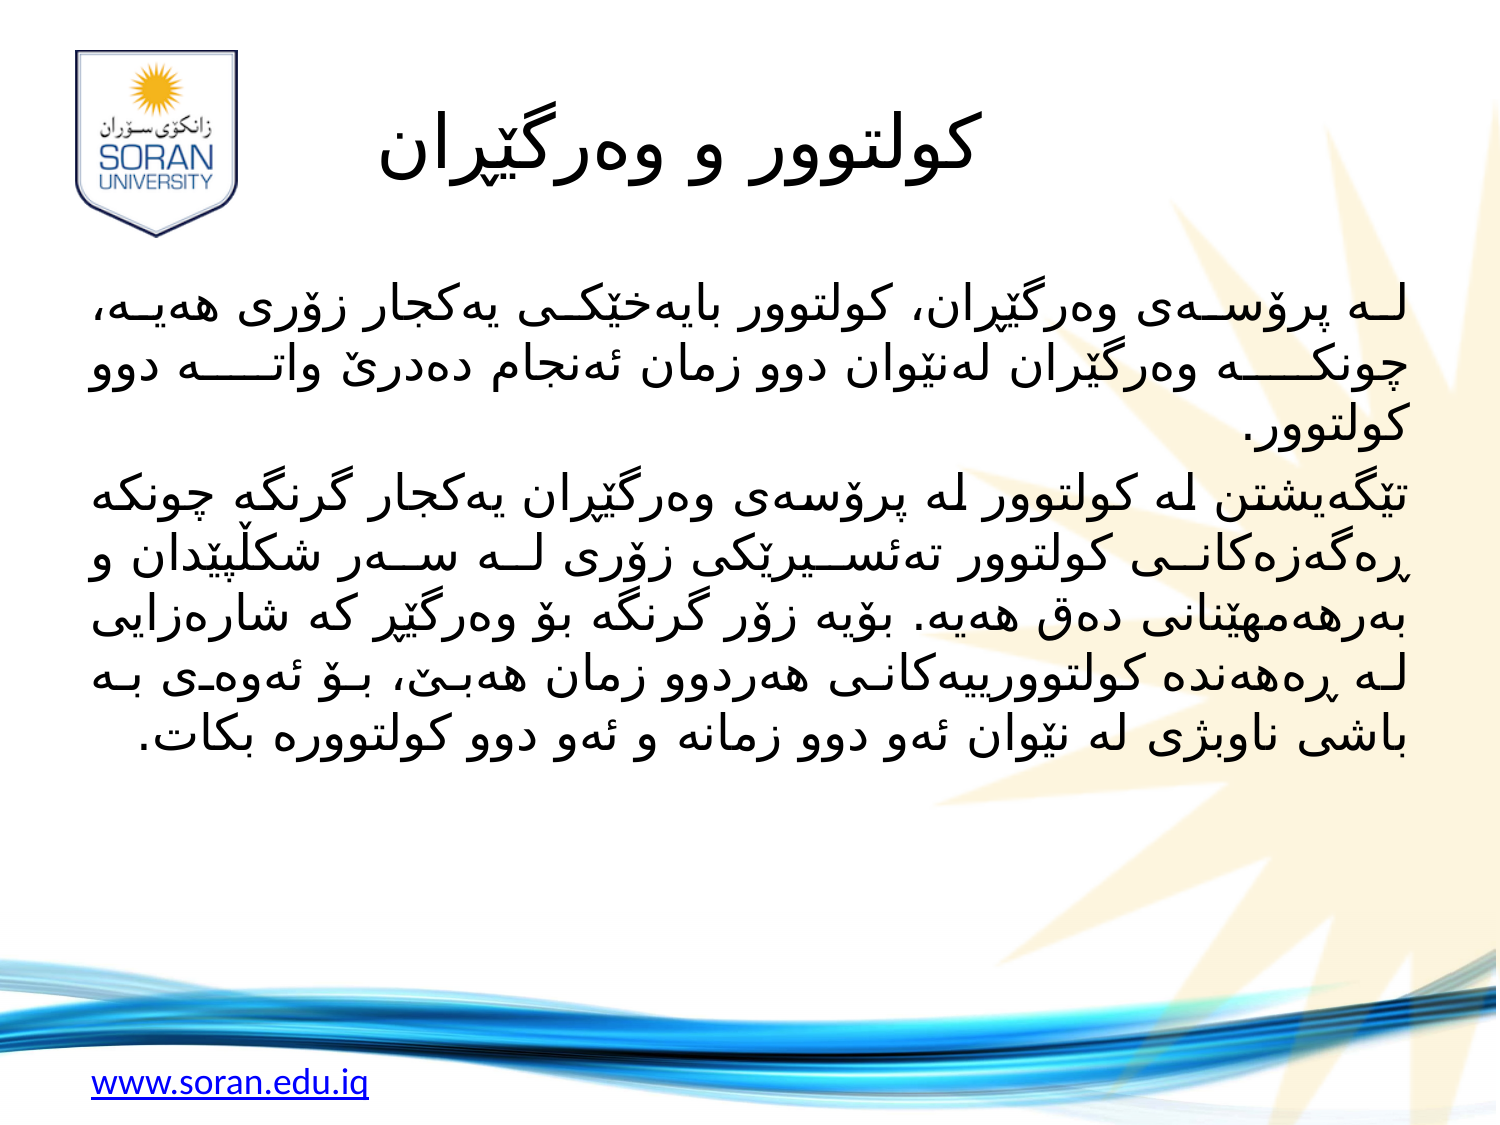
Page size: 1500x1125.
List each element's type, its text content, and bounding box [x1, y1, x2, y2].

list لە پرۆسەی وەرگێڕان، کولتوور بایەخێکی یەکجار زۆری هەیە، چونکە وەرگێران لەنێوان دوو زمان ئەنجام دەدرێ واتە دوو کولتوور. تێگەیشتن لە کولتوور لە پرۆسەی وەرگێڕان یەکجار گرنگە چونکە ڕەگەزەکانی کولتوور تەئسیرێکی زۆری لە سەر شکڵپێدان و بەرهەمهێنانی دەق هەیە. بۆیە زۆر گرنگە بۆ وەرگێڕ کە شارەزایی لە ڕەهەندە کولتوورییەکانی هەردوو زمان هەبێ، بۆ ئەوەی بە باشی ناوبژی لە نێوان ئەو دوو زمانە و ئەو دوو کولتوورە بکات. [75, 262, 1425, 1005]
title کولتوور و وەرگێڕان [75, 45, 1425, 233]
picture [0, 99, 1500, 1125]
picture [75, 233, 238, 238]
